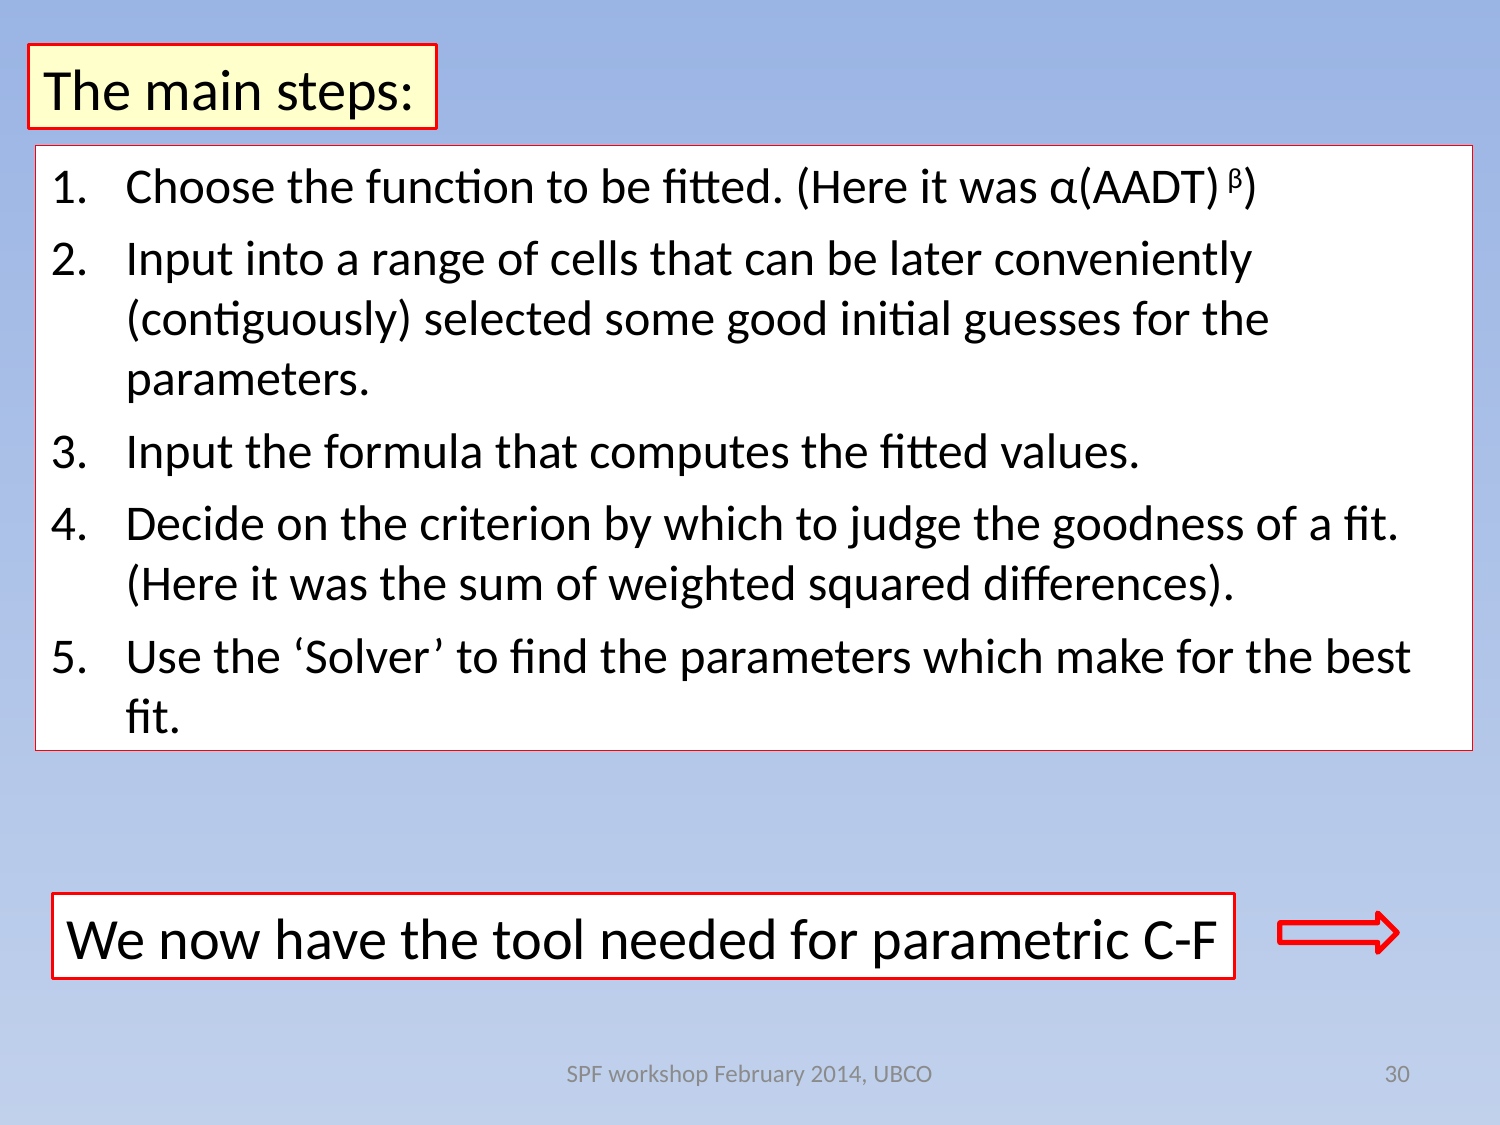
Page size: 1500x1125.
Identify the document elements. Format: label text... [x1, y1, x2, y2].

slide_number 30 [1074, 1042, 1425, 1103]
footer SPF workshop February 2014, UBCO [512, 1042, 988, 1103]
text_box [1279, 912, 1398, 953]
text_box The main steps: [28, 44, 437, 129]
text_box Choose the function to be fitted. (Here it was α(AADT) β) Input into a range of cells that can be later conveniently (contiguously) selected some good initial guesses for the parameters. Input the formula that computes the fitted values. Decide on the criterion by which to judge the goodness of a fit. (Here it was the sum of weighted squared differences). Use the ‘Solver’ to find the parameters which make for the best fit. [35, 145, 1473, 751]
text_box We now have the tool needed for parametric C-F [52, 893, 1235, 979]
